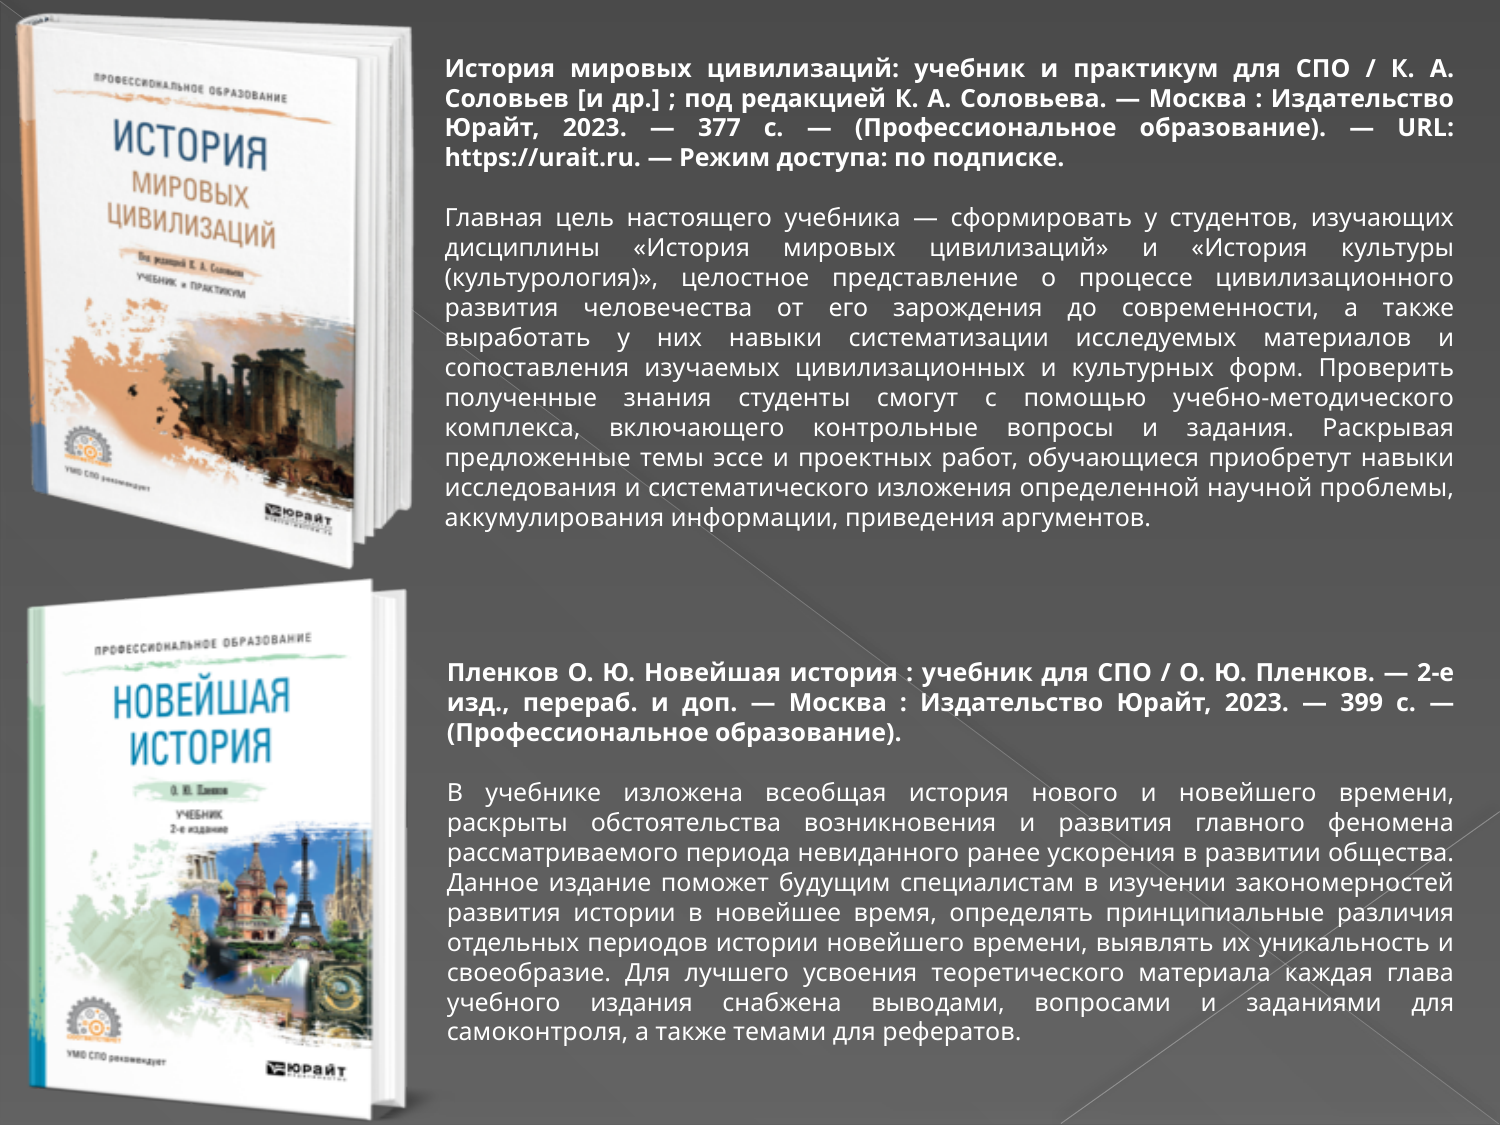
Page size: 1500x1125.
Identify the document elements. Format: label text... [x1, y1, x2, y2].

picture [0, 0, 455, 1125]
text_box История мировых цивилизаций: учебник и практикум для СПО / К. А. Соловьев [и др.] ; под редакцией К. А. Соловьева. — Москва : Издательство Юрайт, 2023. — 377 с. — (Профессиональное образование). — URL: https://urait.ru. — Режим доступа: по подписке. Главная цель настоящего учебника — сформировать у студентов, изучающих дисциплины «История мировых цивилизаций» и «История культуры (культурология)», целостное представление о процессе цивилизационного развития человечества от его зарождения до современности, а также выработать у них навыки систематизации исследуемых материалов и сопоставления изучаемых цивилизационных и культурных форм. Проверить полученные знания студенты смогут с помощью учебно-методического комплекса, включающего контрольные вопросы и задания. Раскрывая предложенные темы эссе и проектных работ, обучающиеся приобретут навыки исследования и систематического изложения определенной научной проблемы, аккумулирования информации, приведения аргументов. [435, 44, 1471, 539]
text_box Пленков О. Ю. Новейшая история : учебник для СПО / О. Ю. Пленков. — 2-е изд., перераб. и доп. — Москва : Издательство Юрайт, 2023. — 399 с. — (Профессиональное образование). В учебнике изложена всеобщая история нового и новейшего времени, раскрыты обстоятельства возникновения и развития главного феномена рассматриваемого периода невиданного ранее ускорения в развитии общества. Данное издание поможет будущим специалистам в изучении закономерностей развития истории в новейшее время, определять принципиальные различия отдельных периодов истории новейшего времени, выявлять их уникальность и своеобразие. Для лучшего усвоения теоретического материала каждая глава учебного издания снабжена выводами, вопросами и заданиями для самоконтроля, а также темами для рефератов. [459, 649, 1471, 1054]
